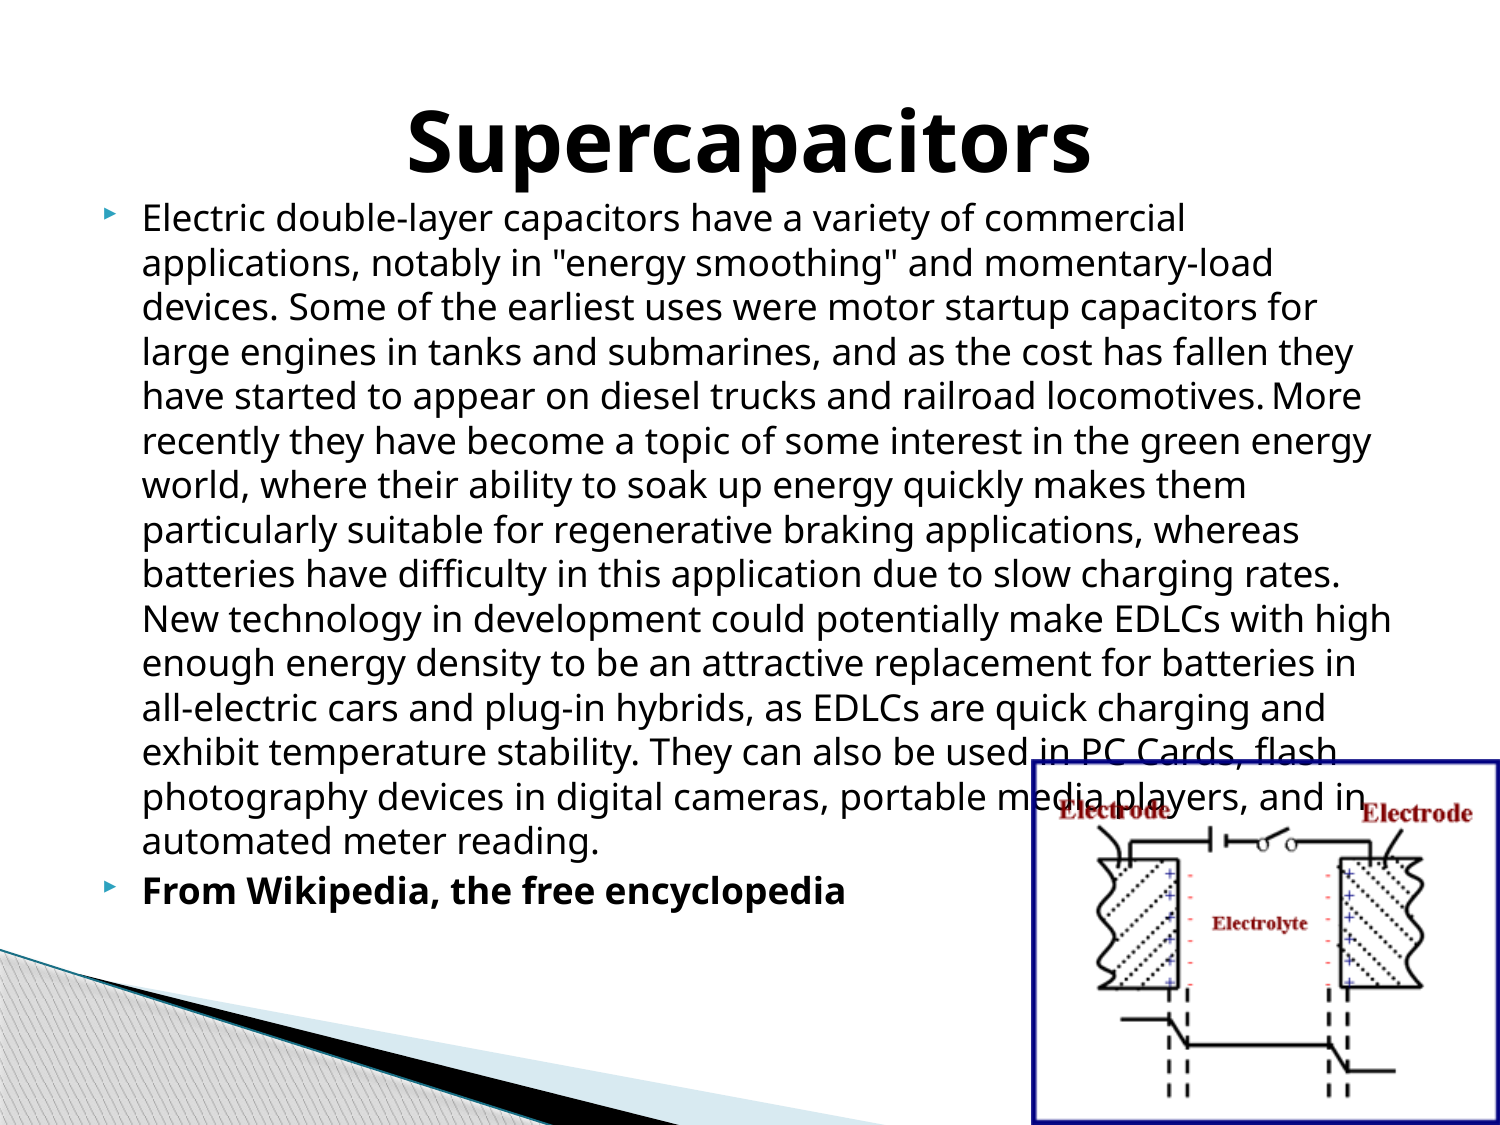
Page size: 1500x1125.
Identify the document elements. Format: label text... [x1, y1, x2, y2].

picture [1030, 759, 1500, 1125]
list Electric double-layer capacitors have a variety of commercial applications, notably in "energy smoothing" and momentary-load devices. Some of the earliest uses were motor startup capacitors for large engines in tanks and submarines, and as the cost has fallen they have started to appear on diesel trucks and railroad locomotives. More recently they have become a topic of some interest in the green energy world, where their ability to soak up energy quickly makes them particularly suitable for regenerative braking applications, whereas batteries have difficulty in this application due to slow charging rates. New technology in development could potentially make EDLCs with high enough energy density to be an attractive replacement for batteries in all-electric cars and plug-in hybrids, as EDLCs are quick charging and exhibit temperature stability. They can also be used in PC Cards, flash photography devices in digital cameras, portable media players, and in automated meter reading. From Wikipedia, the free encyclopedia [70, 187, 1421, 930]
title Supercapacitors [75, 45, 1425, 233]
